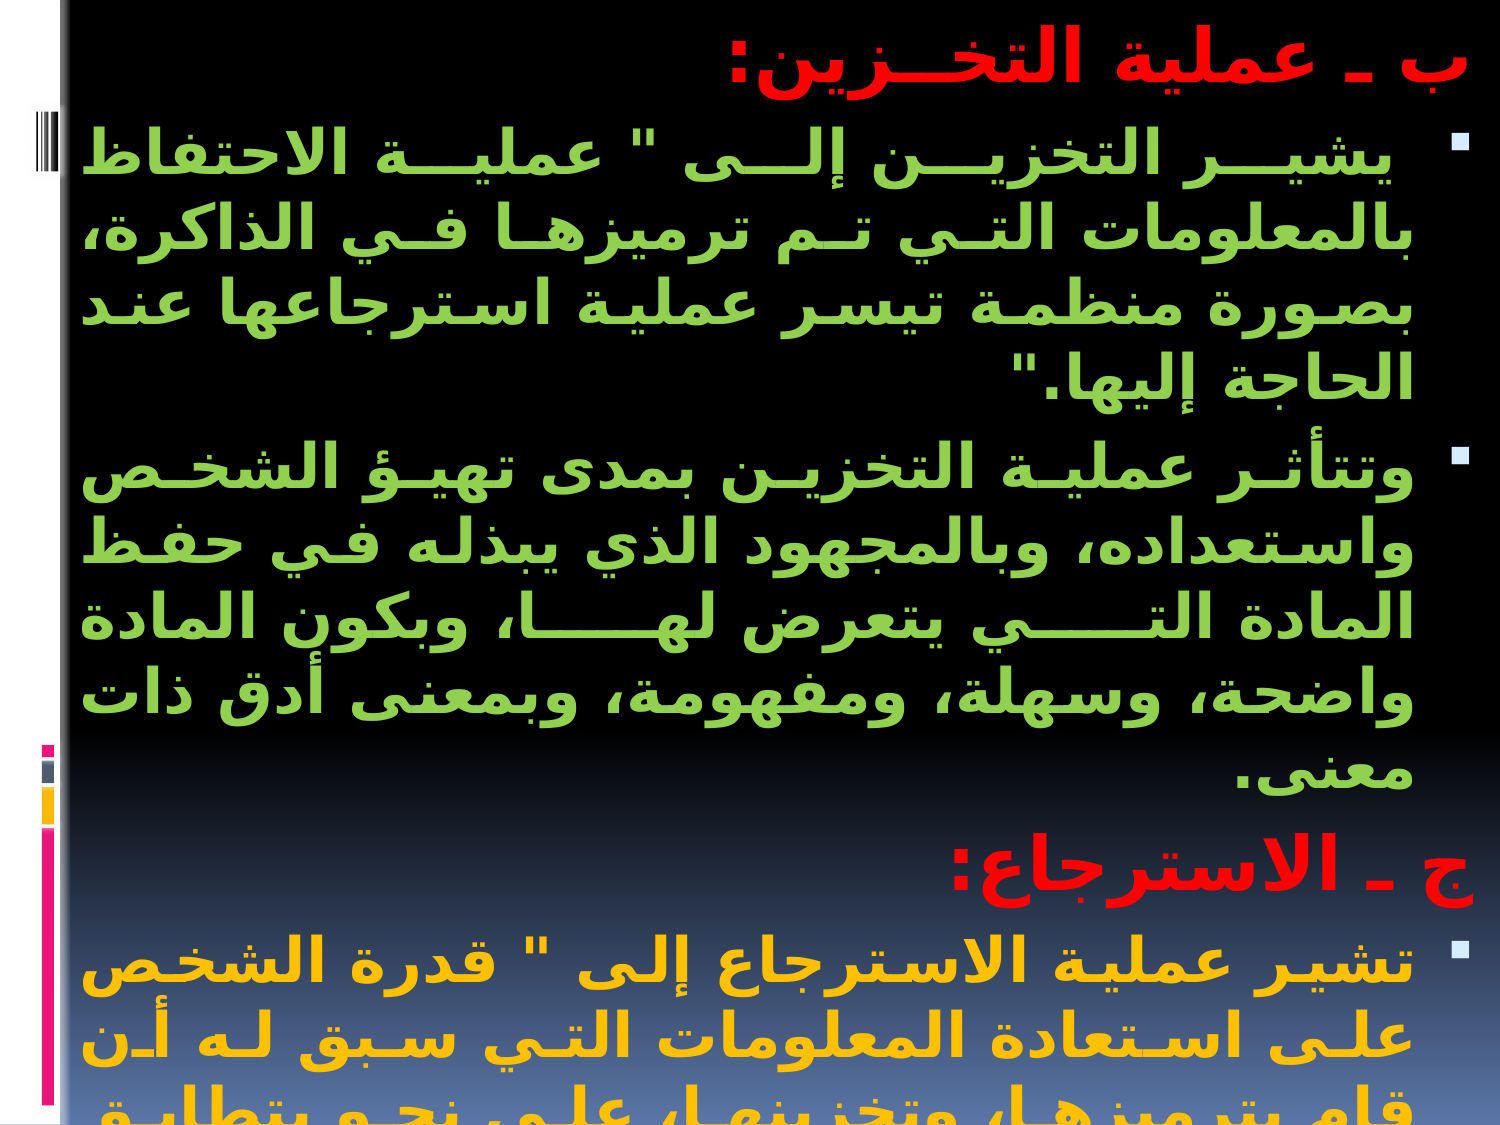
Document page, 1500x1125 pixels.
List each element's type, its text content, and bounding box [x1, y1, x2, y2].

list ب ـ عملية التخــزين: يشير التخزين إلى " عملية الاحتفاظ بالمعلومات التي تم ترميزها في الذاكرة، بصورة منظمة تيسر عملية استرجاعها عند الحاجة إليها." وتتأثر عملية التخزين بمدى تهيؤ الشخص واستعداده، وبالمجهود الذي يبذله في حفظ المادة التي يتعرض لها، وبكون المادة واضحة، وسهلة، ومفهومة، وبمعنى أدق ذات معنى. ج ـ الاسترجاع: تشير عملية الاسترجاع إلى " قدرة الشخص على استعادة المعلومات التي سبق له أن قام بترميزها، وتخزينها، على نحو يتطابق مع الشكل الأصلي لهذه المعلومات." [64, 0, 1500, 1125]
